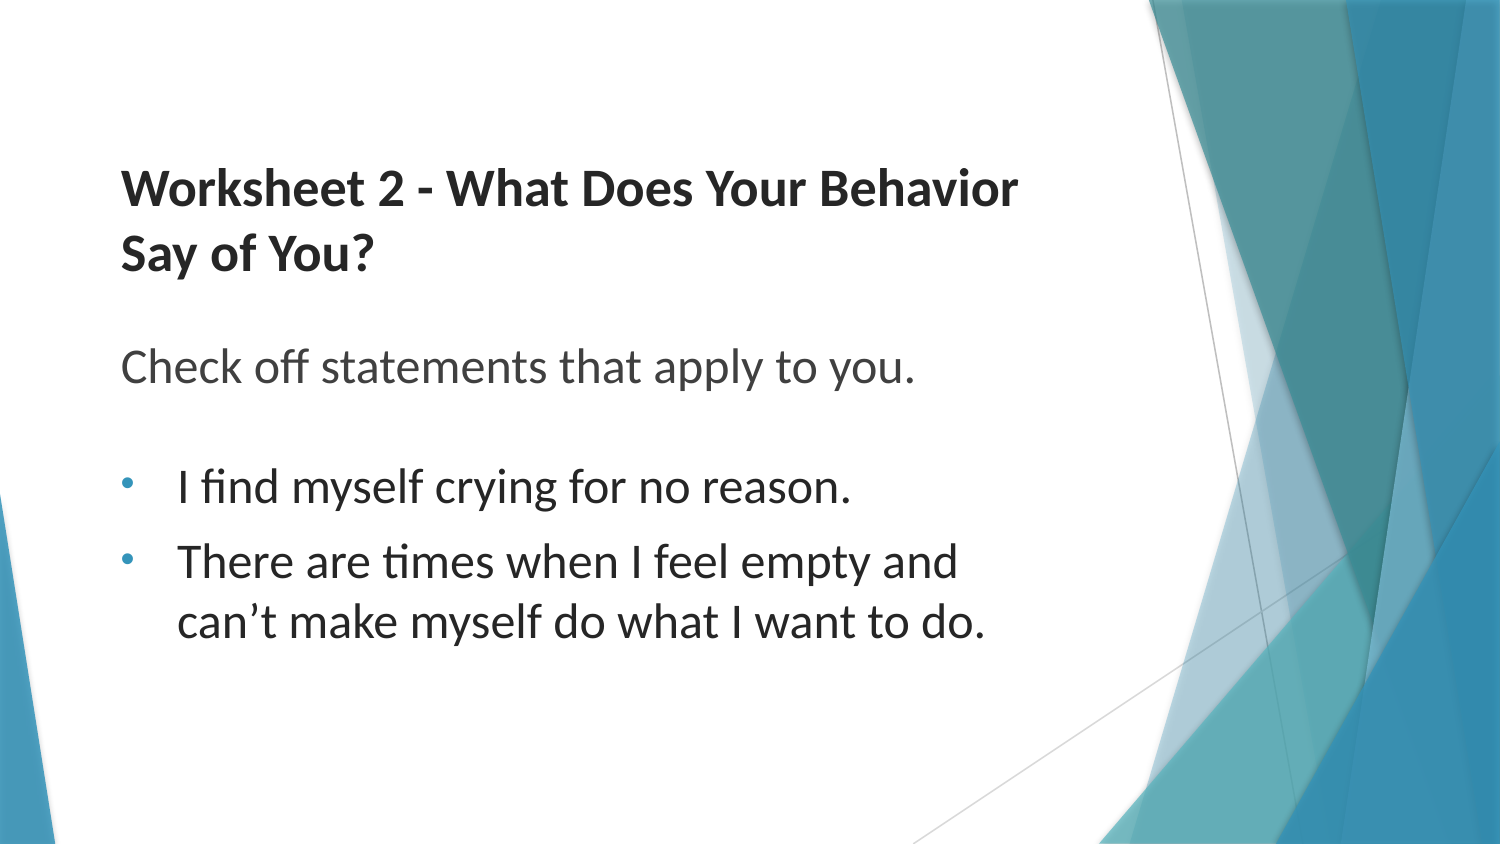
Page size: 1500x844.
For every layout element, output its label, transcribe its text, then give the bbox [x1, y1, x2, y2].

list Check off statements that apply to you. [105, 326, 1058, 417]
text_box I find myself crying for no reason. There are times when I feel empty and can’t make myself do what I want to do. [105, 445, 1058, 800]
title Worksheet 2 - What Does Your Behavior Say of You? [105, 144, 1081, 291]
